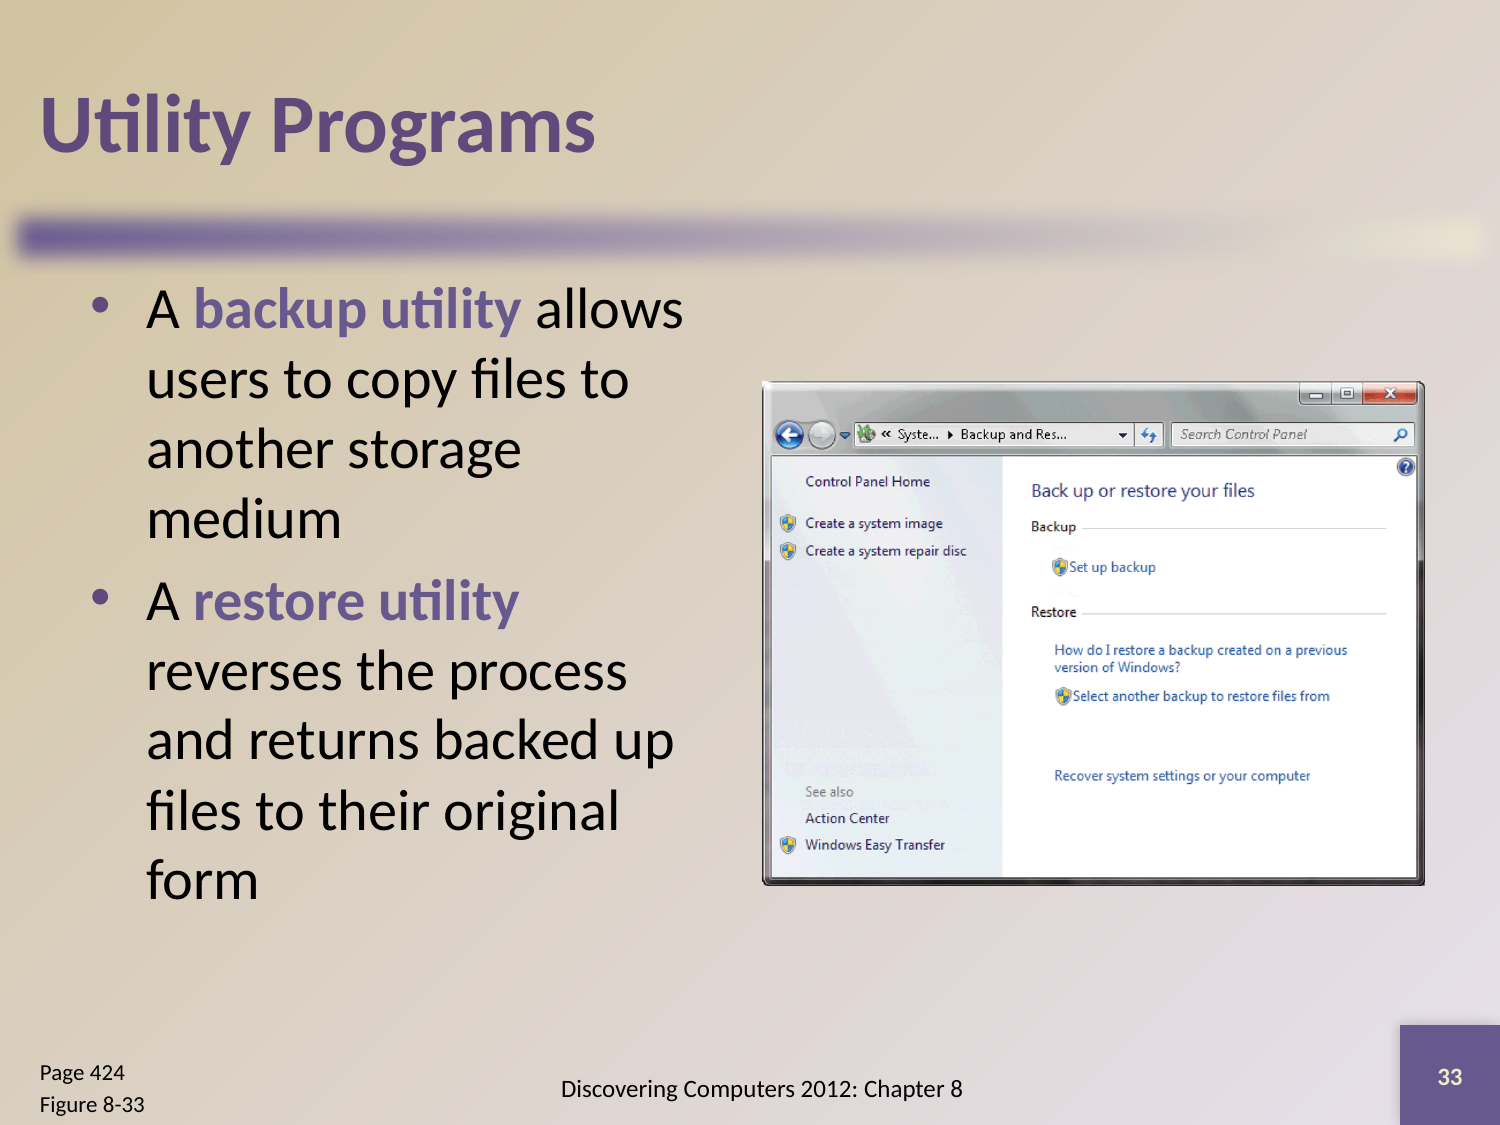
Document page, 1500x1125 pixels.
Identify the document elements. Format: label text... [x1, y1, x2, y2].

list Page 424 Figure 8-33 [24, 1050, 300, 1125]
list A backup utility allows users to copy files to another storage medium A restore utility reverses the process and returns backed up files to their original form [75, 262, 738, 1005]
slide_number 33 [1400, 1025, 1500, 1125]
footer Discovering Computers 2012: Chapter 8 [450, 1050, 1075, 1125]
title Utility Programs [24, 24, 1475, 213]
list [762, 381, 1426, 887]
